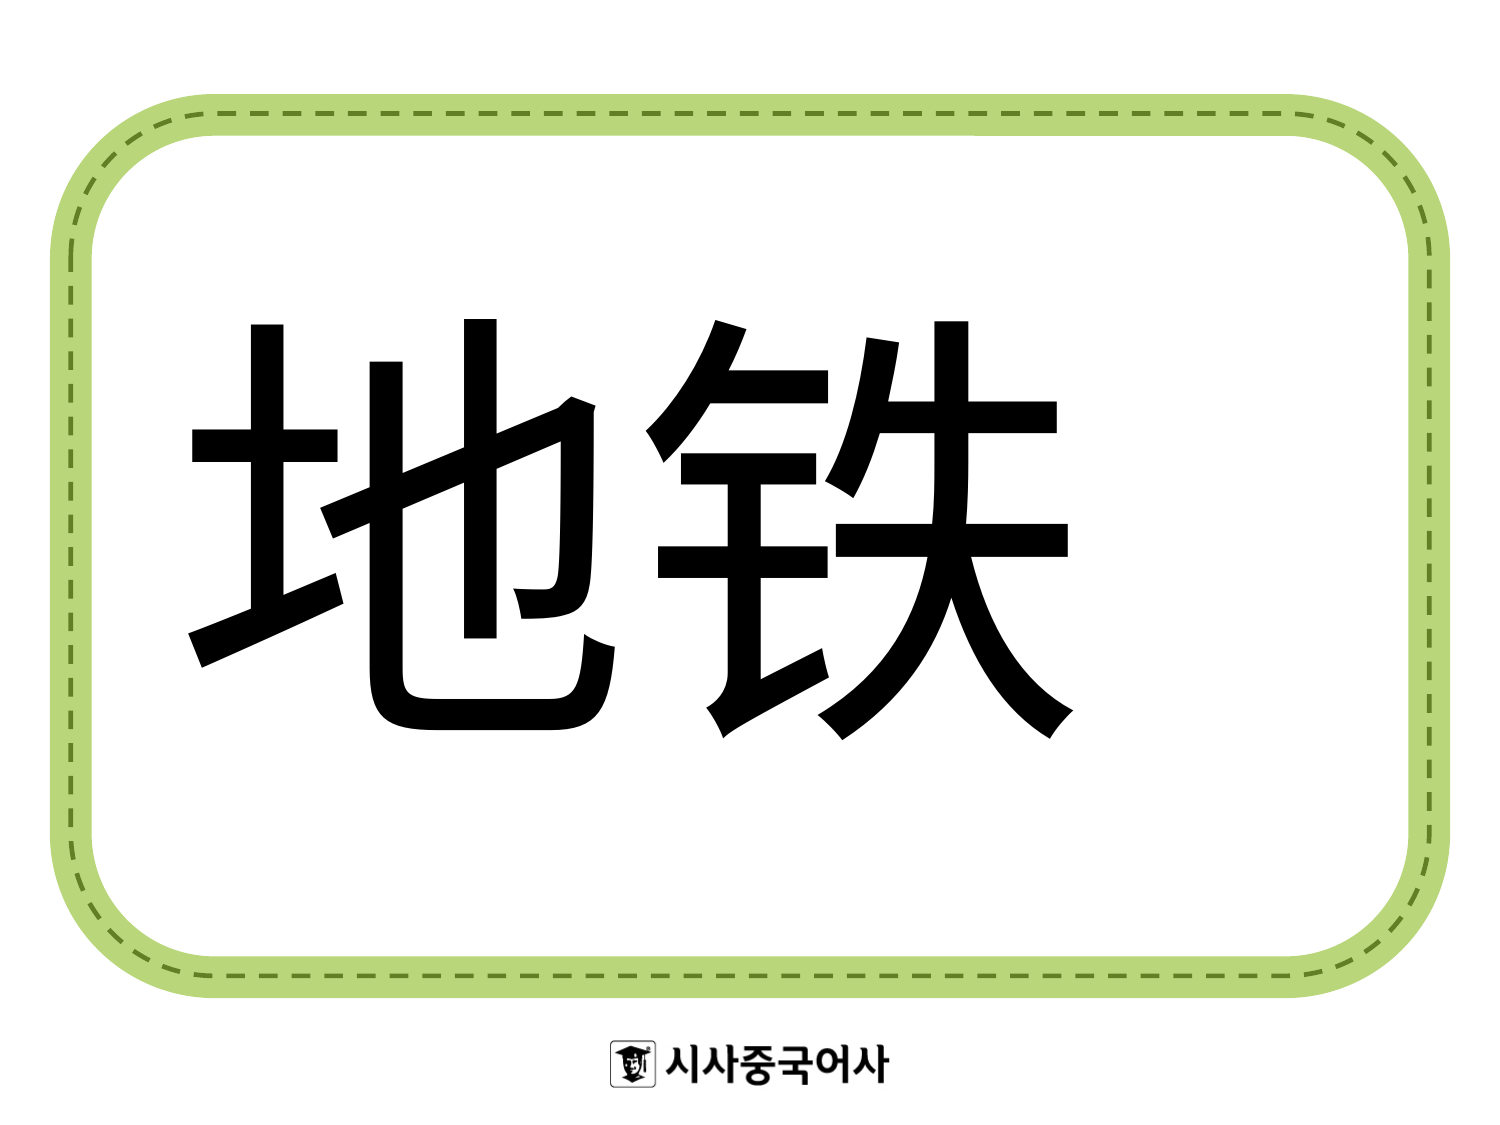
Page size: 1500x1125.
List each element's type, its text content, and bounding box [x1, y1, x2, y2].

picture [602, 1034, 898, 1094]
text_box 地铁 [145, 189, 1354, 853]
